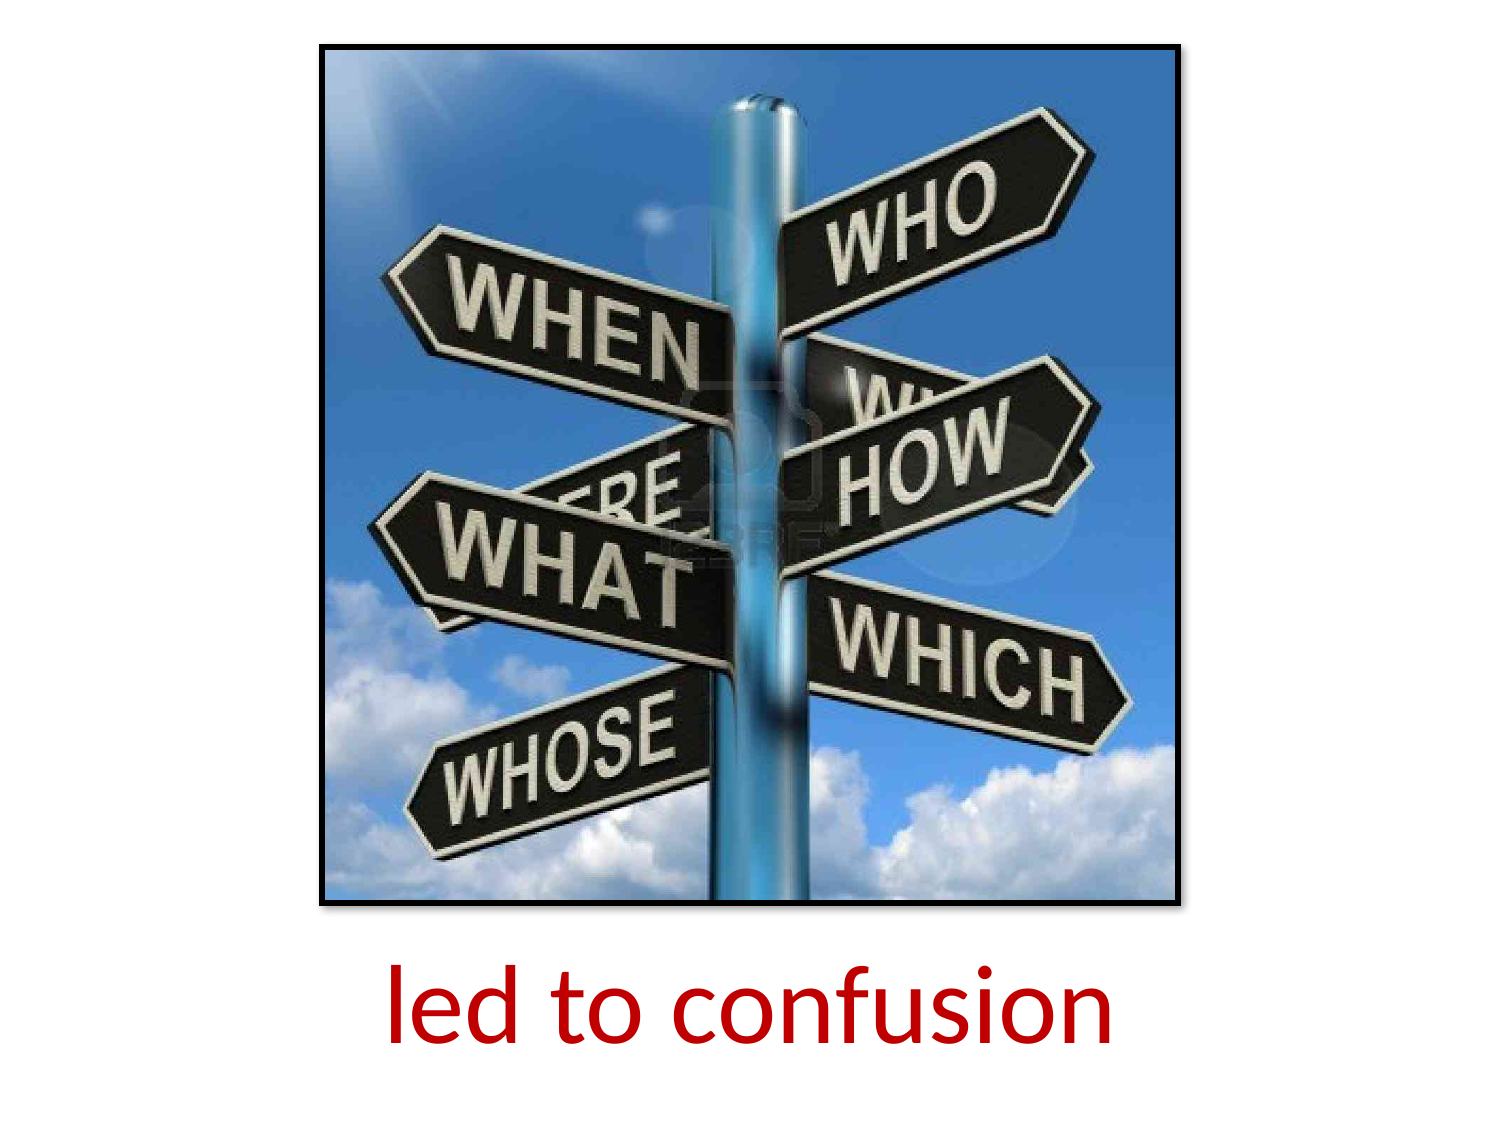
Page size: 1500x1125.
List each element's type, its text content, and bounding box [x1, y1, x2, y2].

picture [324, 49, 1176, 901]
text_box led to confusion [137, 923, 1363, 1074]
